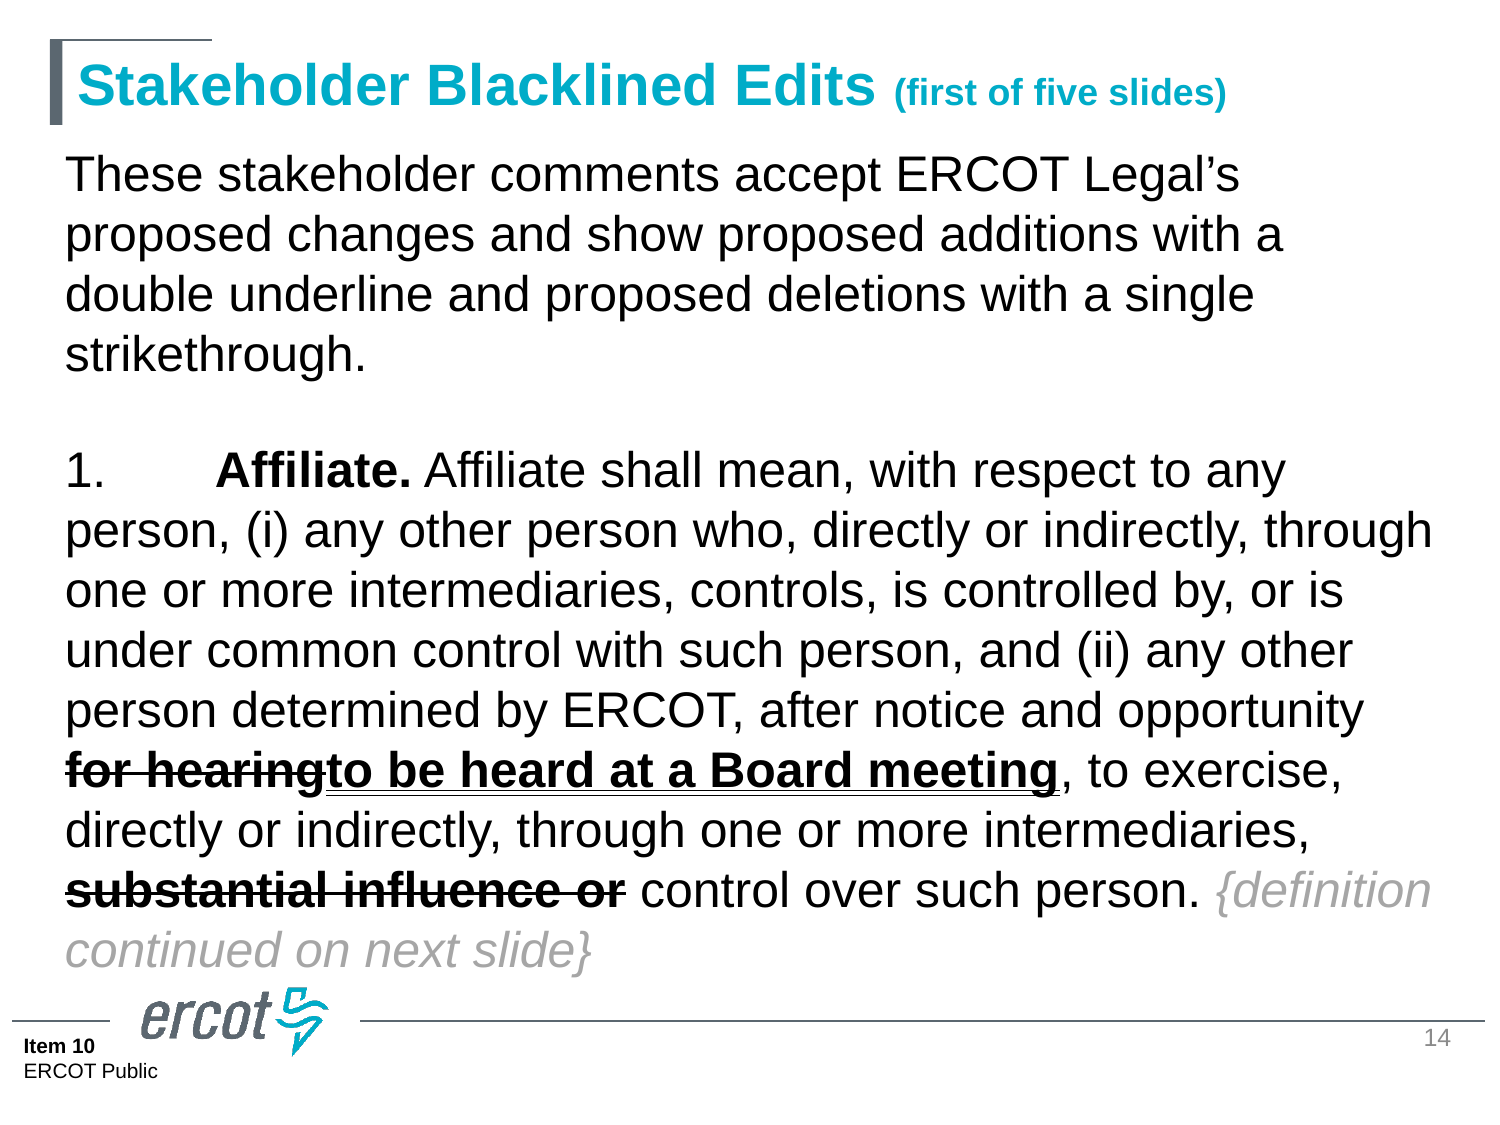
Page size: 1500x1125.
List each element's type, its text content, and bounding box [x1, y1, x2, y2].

slide_number 14 [1387, 1012, 1488, 1062]
picture [137, 983, 332, 1059]
title Stakeholder Blacklined Edits (first of five slides) [62, 39, 1450, 133]
list These stakeholder comments accept ERCOT Legal’s proposed changes and show proposed additions with a double underline and proposed deletions with a single strikethrough. 1. Affiliate. Affiliate shall mean, with respect to any person, (i) any other person who, directly or indirectly, through one or more intermediaries, controls, is controlled by, or is under common control with such person, and (ii) any other person determined by ERCOT, after notice and opportunity for hearingto be heard at a Board meeting, to exercise, directly or indirectly, through one or more intermediaries, substantial influence or control over such person. {definition continued on next slide} [50, 133, 1450, 930]
